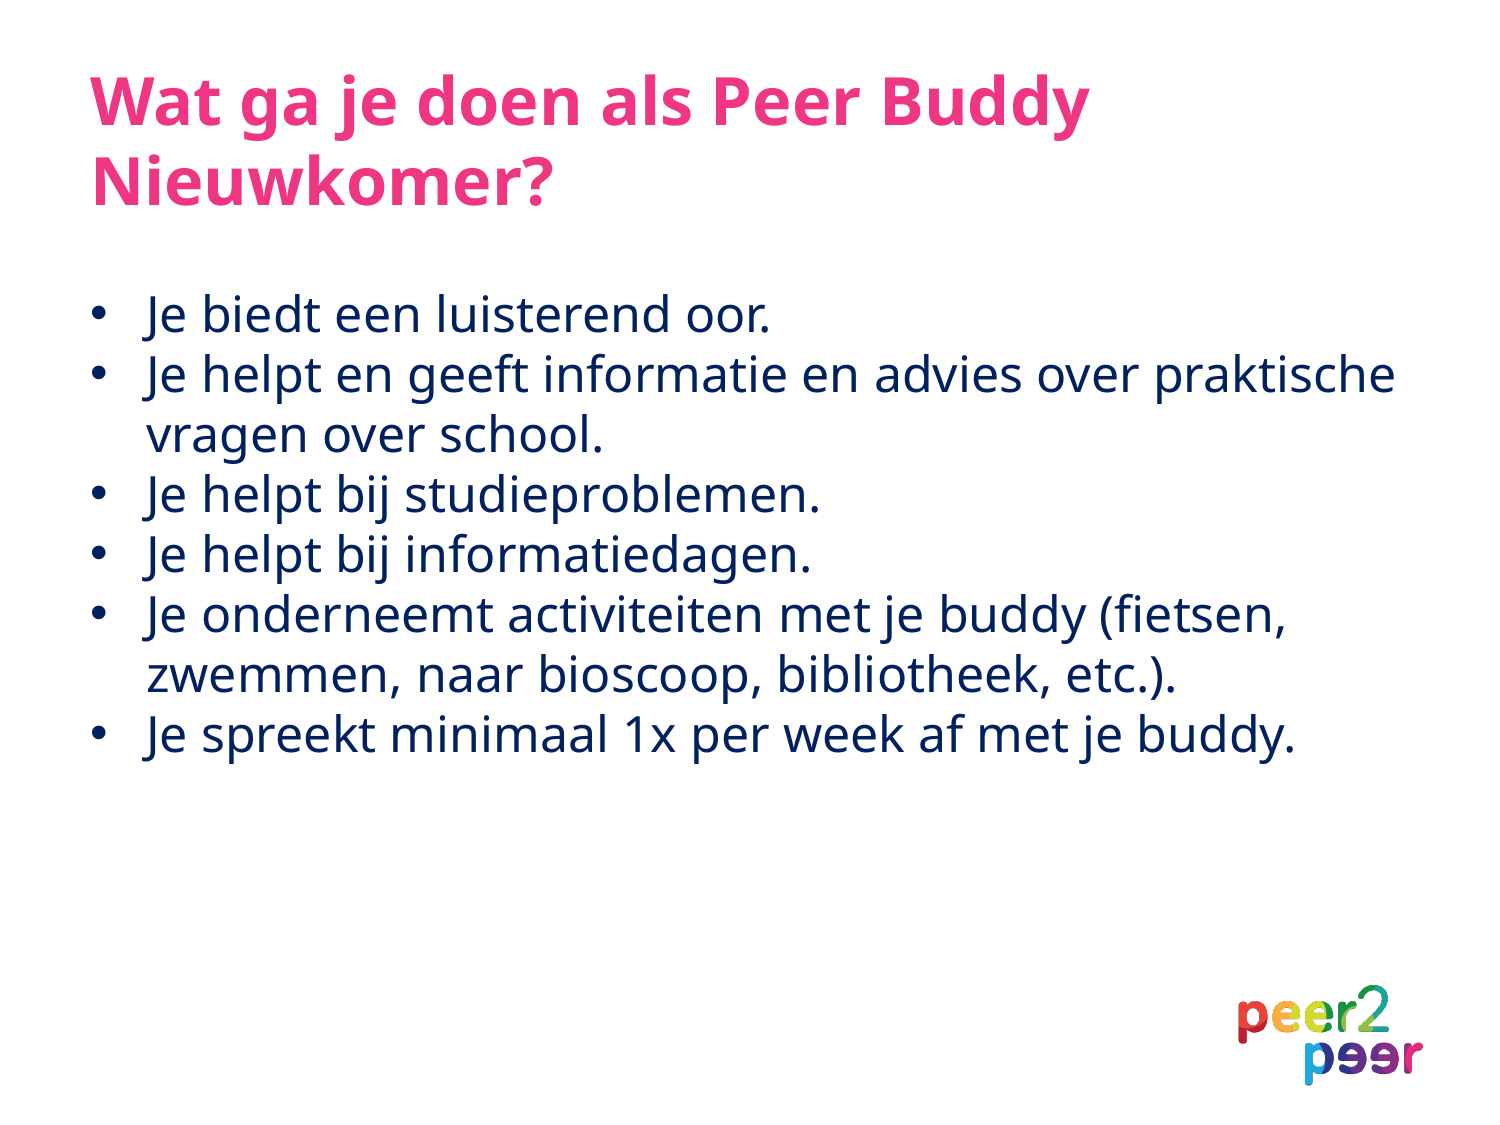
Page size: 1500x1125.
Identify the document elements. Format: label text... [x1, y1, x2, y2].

title Wat ga je doen als Peer Buddy Nieuwkomer? [75, 45, 1425, 162]
list Je biedt een luisterend oor. Je helpt en geeft informatie en advies over praktische vragen over school. Je helpt bij studieproblemen. Je helpt bij informatiedagen. Je onderneemt activiteiten met je buddy (fietsen, zwemmen, naar bioscoop, bibliotheek, etc.). Je spreekt minimaal 1x per week af met je buddy. [75, 162, 1425, 985]
picture [1230, 977, 1432, 1092]
